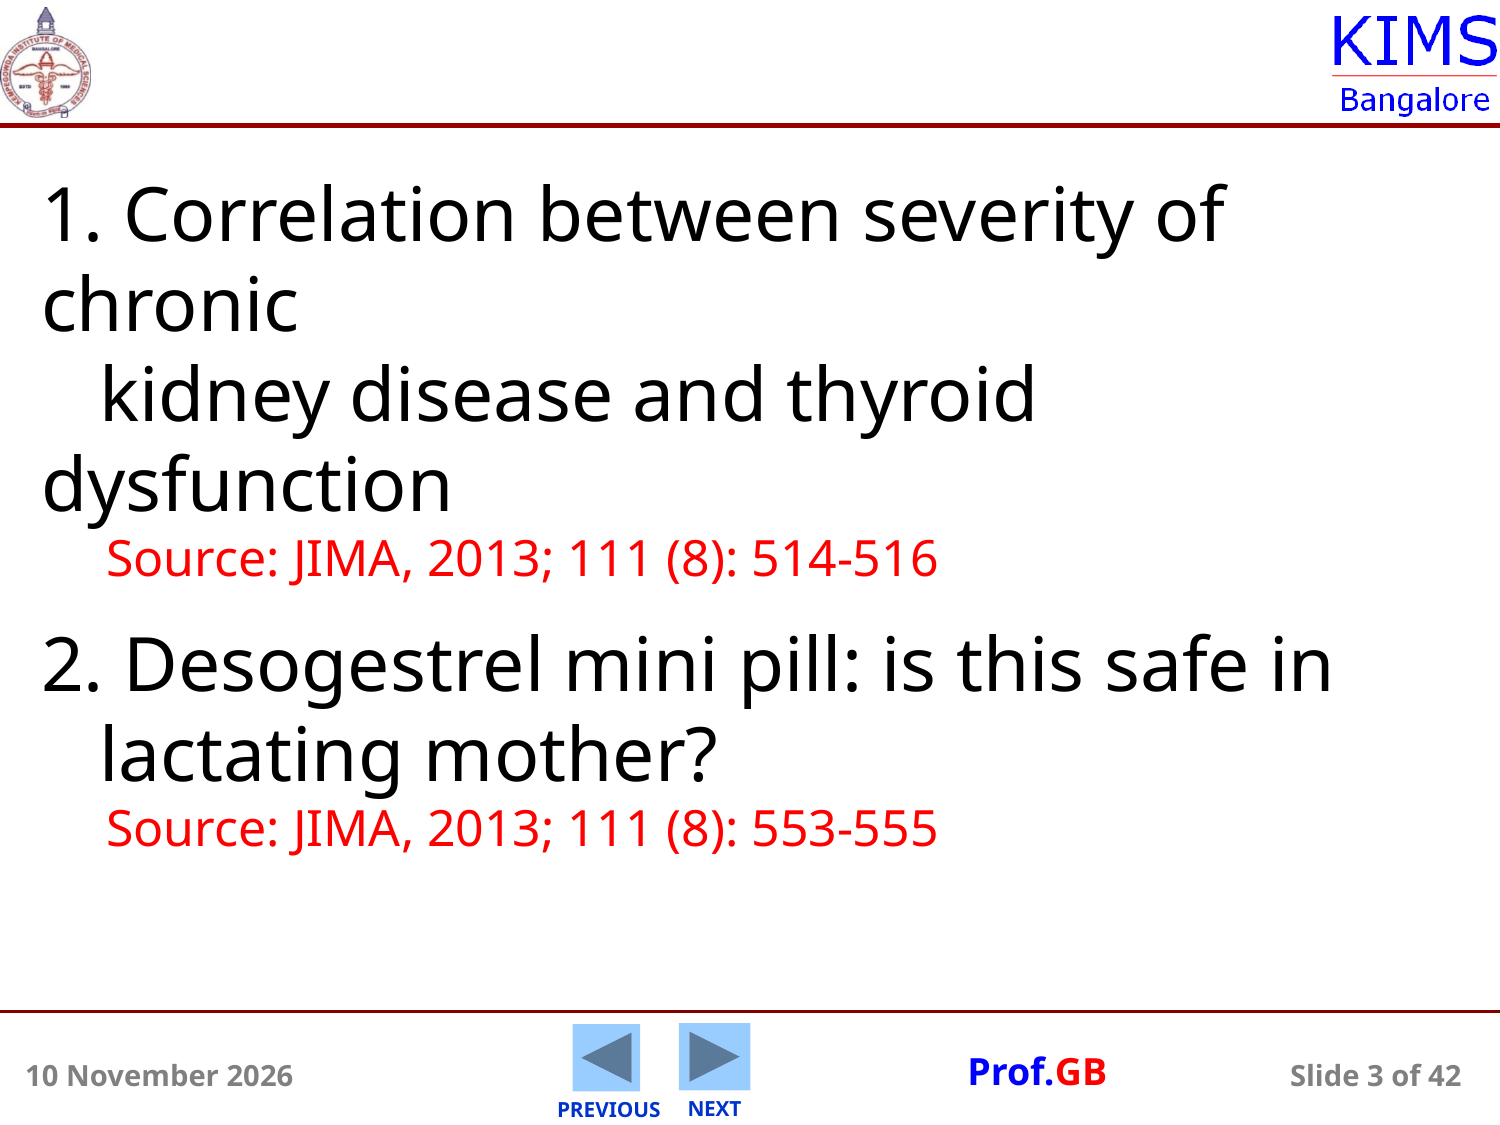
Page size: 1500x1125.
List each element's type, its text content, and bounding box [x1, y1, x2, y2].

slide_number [10, 1051, 396, 1103]
text_box 1. Correlation between severity of chronic kidney disease and thyroid dysfunction Source: JIMA, 2013; 111 (8): 514-516 [26, 158, 1452, 594]
picture [0, 7, 91, 118]
text_box 2. Desogestrel mini pill: is this safe in lactating mother? Source: JIMA, 2013; 111 (8): 553-555 [26, 608, 1452, 864]
picture [1330, 12, 1500, 118]
